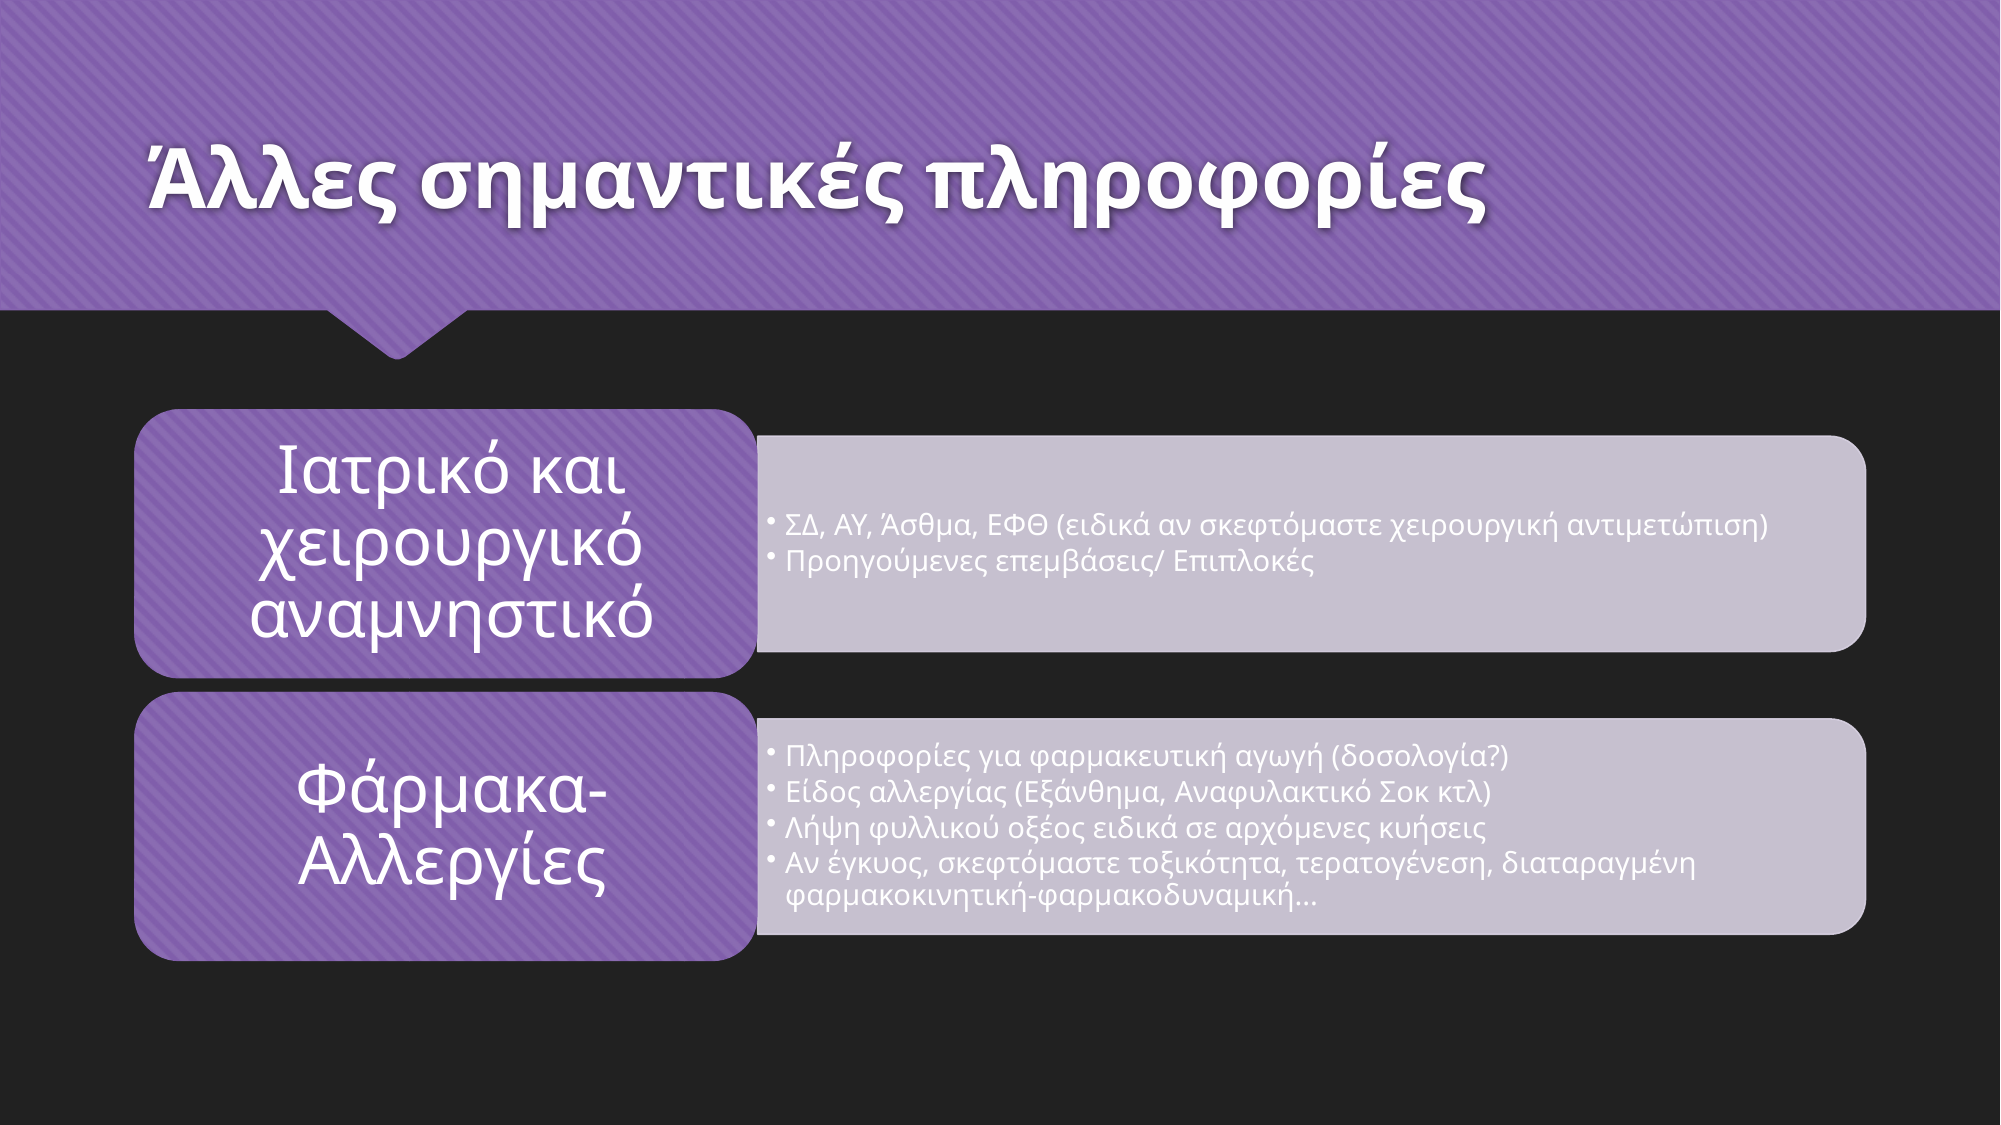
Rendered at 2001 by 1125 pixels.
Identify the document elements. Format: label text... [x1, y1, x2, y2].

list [134, 408, 1866, 962]
title Άλλες σημαντικές πληροφορίες [132, 73, 1868, 233]
